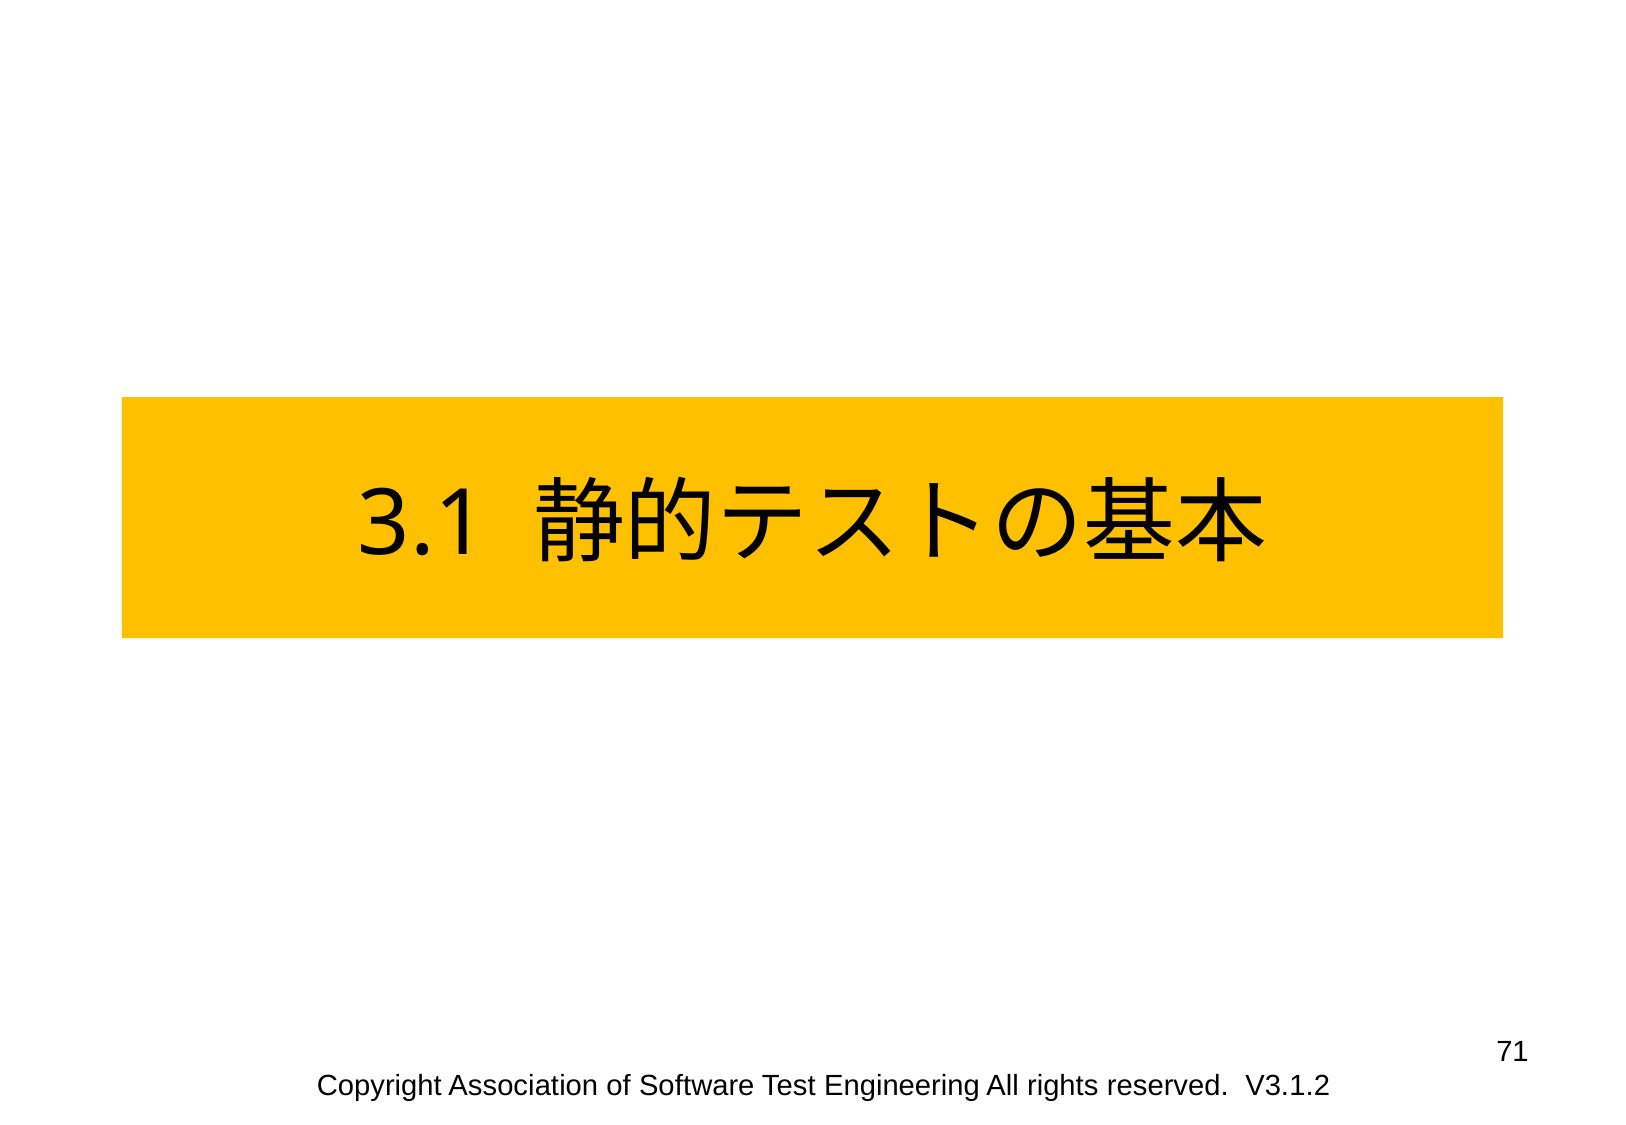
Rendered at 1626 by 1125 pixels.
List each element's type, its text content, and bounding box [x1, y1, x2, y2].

slide_number 71 [1164, 1024, 1544, 1103]
text_box 3.1 静的テストの基本 [121, 397, 1504, 639]
footer Copyright Association of Software Test Engineering All rights reserved. V3.1.2 [233, 1058, 1164, 1103]
